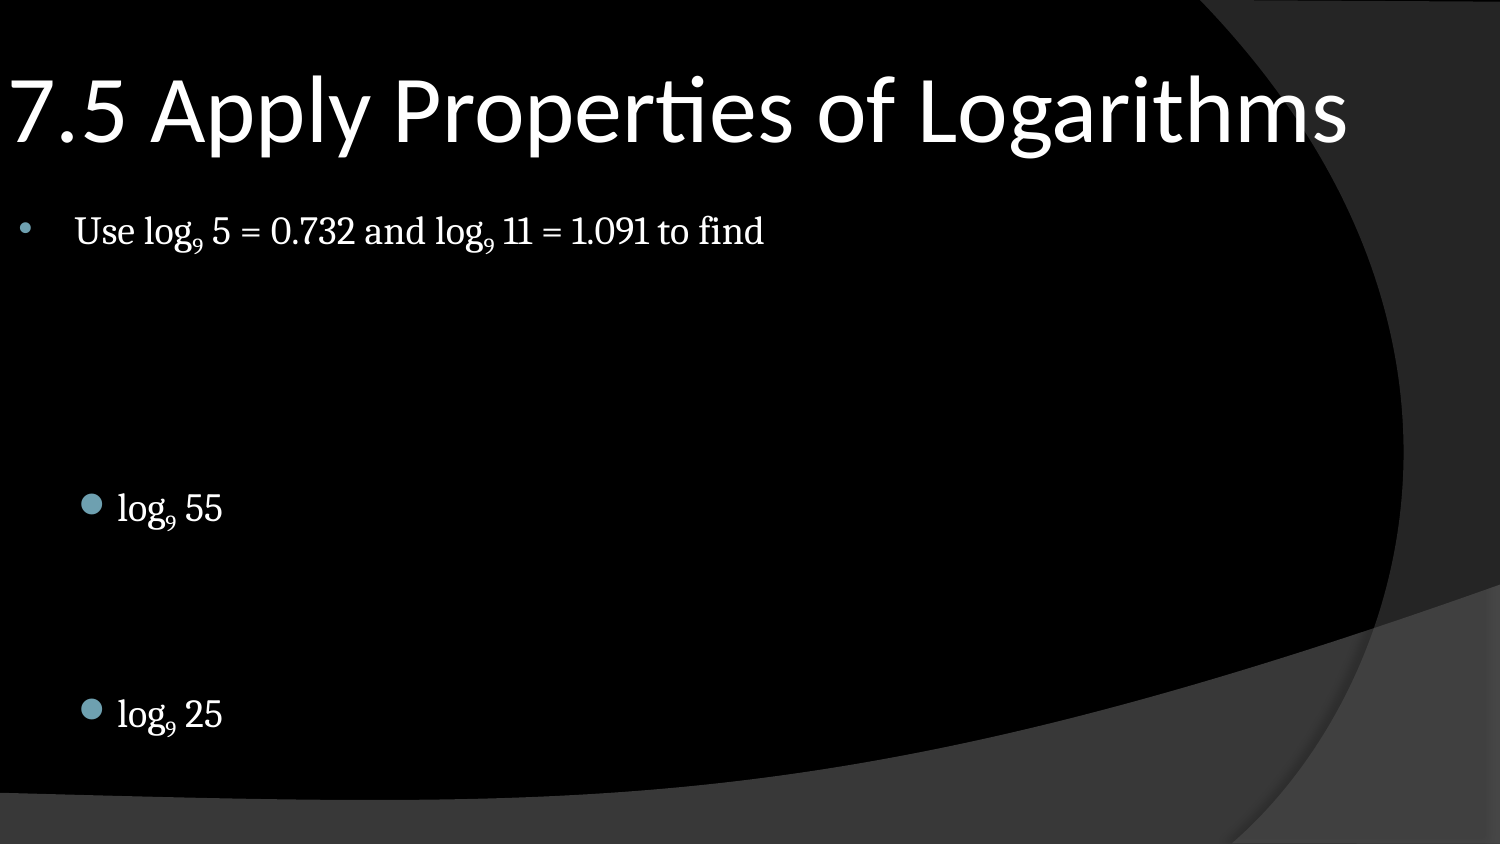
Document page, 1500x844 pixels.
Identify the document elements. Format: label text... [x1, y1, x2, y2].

title 7.5 Apply Properties of Logarithms [0, 33, 1500, 175]
